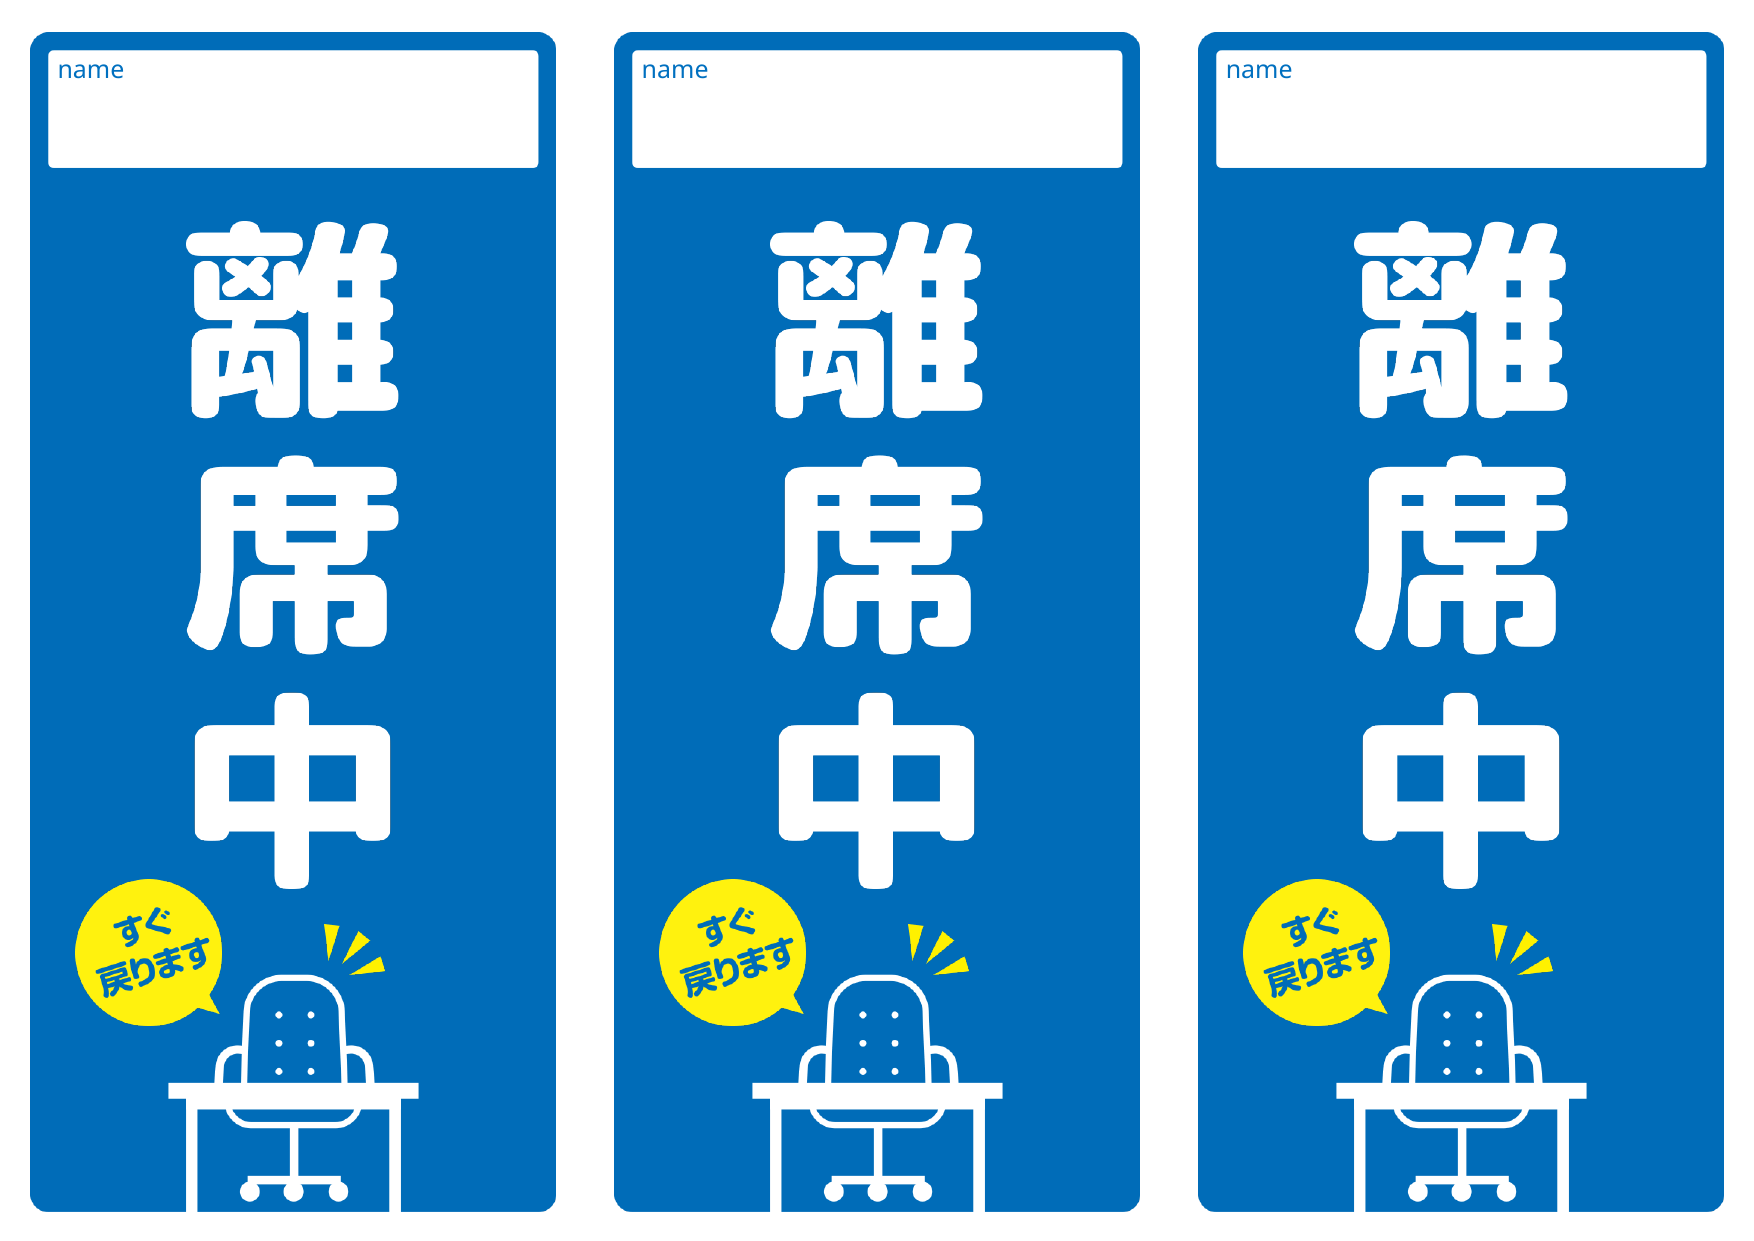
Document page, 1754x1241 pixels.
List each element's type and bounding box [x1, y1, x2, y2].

picture [1198, 32, 1724, 1212]
picture [30, 32, 556, 1212]
picture [614, 32, 1140, 1212]
